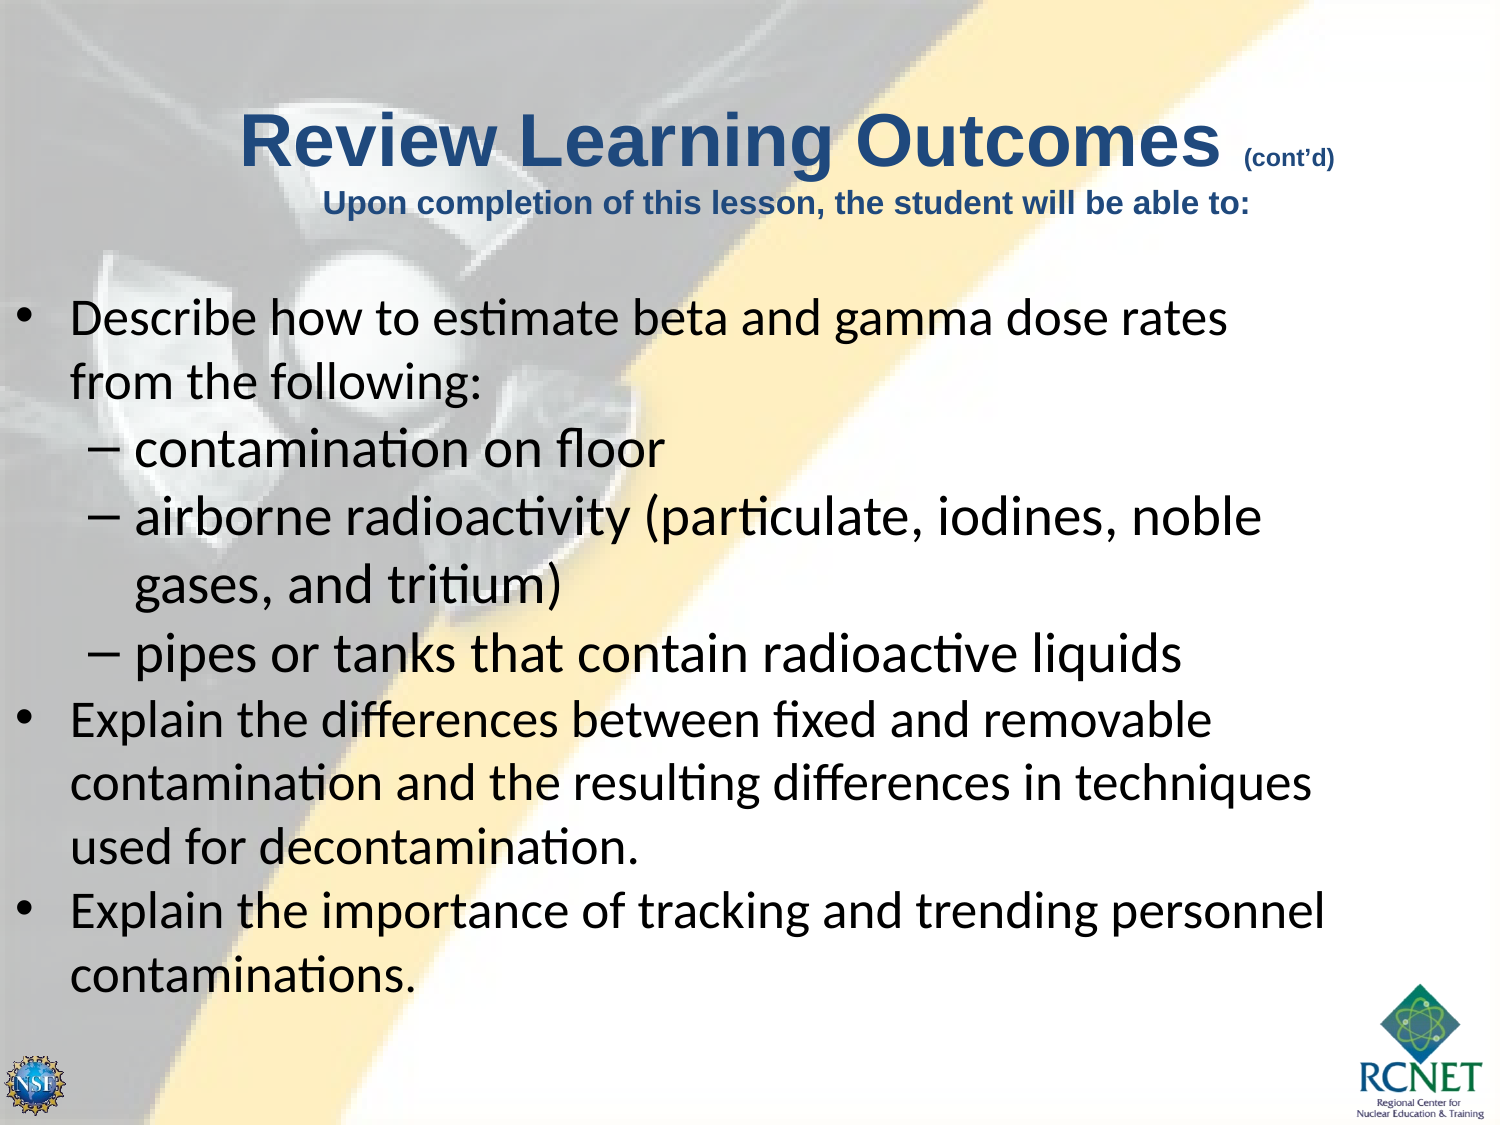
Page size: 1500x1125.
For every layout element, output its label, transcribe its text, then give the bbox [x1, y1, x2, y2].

text_box Review Learning Outcomes (cont’d) Upon completion of this lesson, the student will be able to: [200, 62, 1375, 250]
picture [0, 1056, 75, 1116]
list Describe how to estimate beta and gamma dose rates from the following: contamination on floor airborne radioactivity (particulate, iodines, noble gases, and tritium) pipes or tanks that contain radioactive liquids Explain the differences between fixed and removable contamination and the resulting differences in techniques used for decontamination. Explain the importance of tracking and trending personnel contaminations. [0, 275, 1350, 1013]
picture [1332, 977, 1500, 1125]
